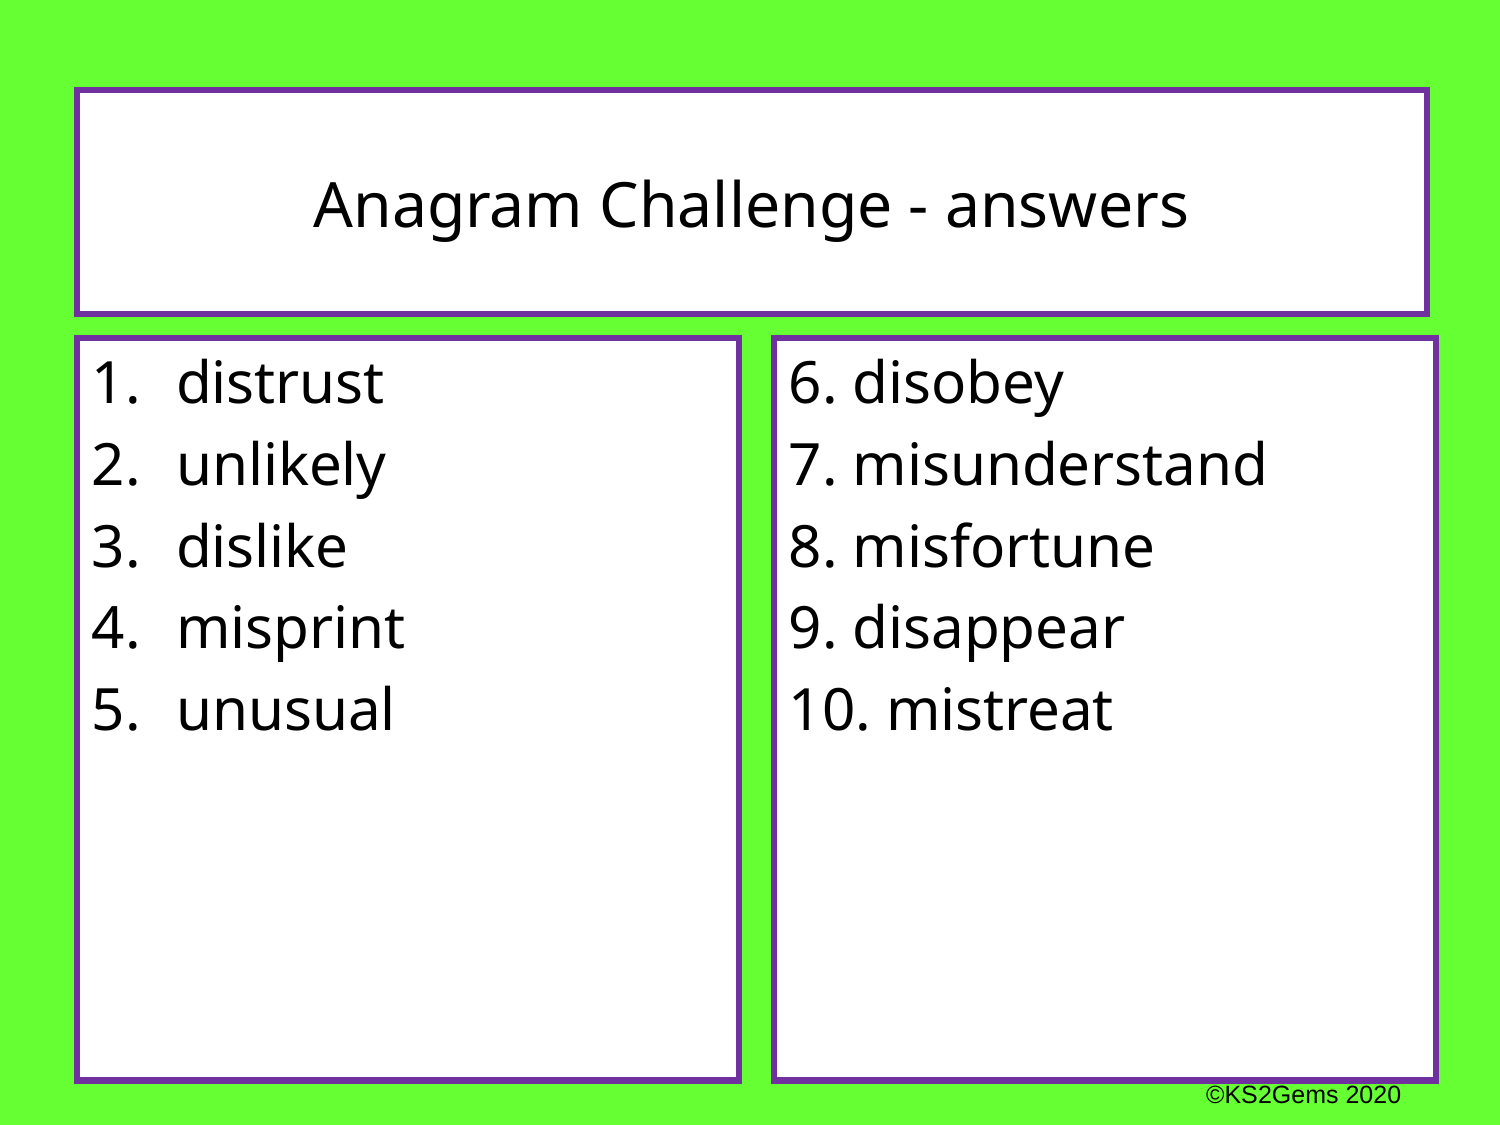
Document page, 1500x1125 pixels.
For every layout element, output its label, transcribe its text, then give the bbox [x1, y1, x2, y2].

text_box [1222, 1073, 1500, 1125]
title Anagram Challenge - answers [74, 87, 1430, 317]
list 6. disobey 7. misunderstand 8. misfortune 9. disappear 10. mistreat [771, 335, 1439, 1084]
list distrust unlikely dislike misprint unusual [74, 335, 742, 1084]
